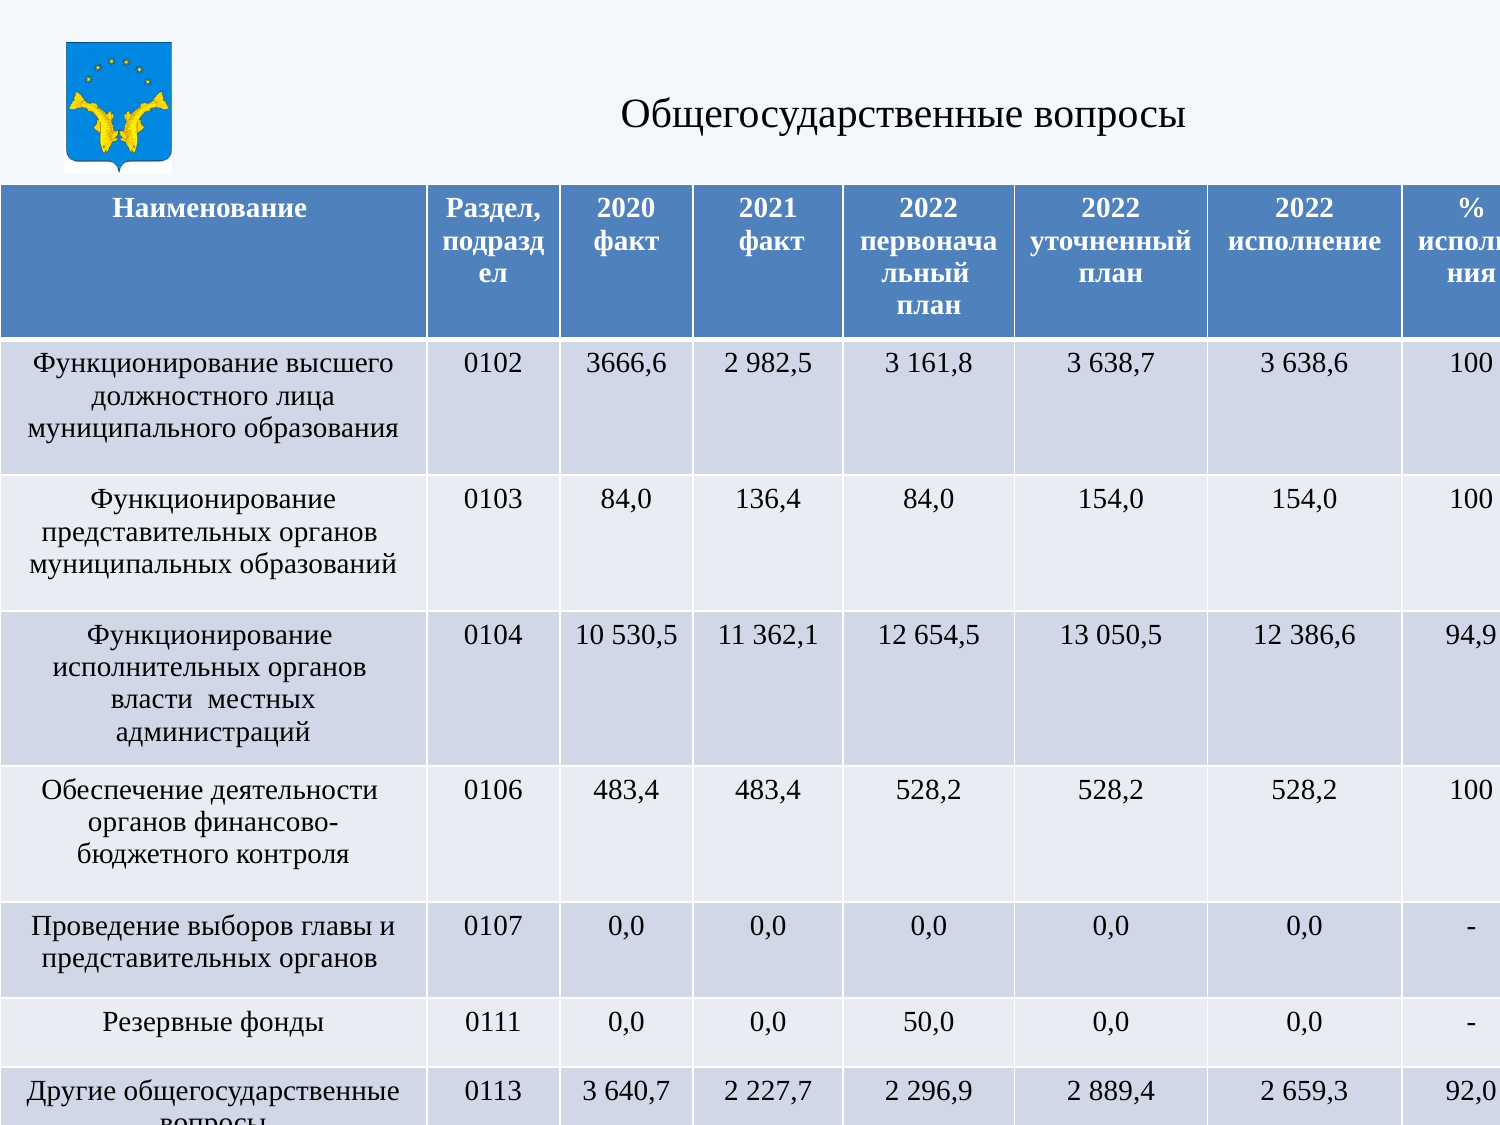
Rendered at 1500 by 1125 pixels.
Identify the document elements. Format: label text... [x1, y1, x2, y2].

table_cell 12 654,5 [844, 612, 1014, 765]
table_cell 154,0 [1015, 476, 1207, 610]
table_cell - [1403, 999, 1500, 1066]
table_cell 11 362,1 [694, 612, 842, 765]
table_cell 3 638,7 [1015, 342, 1207, 474]
table_cell 100 [1403, 476, 1500, 610]
table_cell 0103 [428, 476, 559, 610]
table_cell 528,2 [1015, 767, 1207, 901]
table_header 2022 исполнение [1208, 185, 1401, 337]
picture [64, 42, 172, 173]
table_cell 0,0 [1208, 999, 1401, 1066]
table_cell 3666,6 [561, 342, 692, 474]
table_cell Другие общегосударственные вопросы [1, 1068, 426, 1125]
table_cell Функционирование высшего должностного лица муниципального образования [1, 342, 426, 474]
table_header 2020 факт [561, 185, 692, 337]
table_cell Резервные фонды [1, 999, 426, 1066]
table_cell 84,0 [844, 476, 1014, 610]
table_cell 0106 [428, 767, 559, 901]
table_cell 0,0 [1015, 999, 1207, 1066]
table_cell 94,9 [1403, 612, 1500, 765]
table_cell 2 659,3 [1208, 1068, 1401, 1125]
table_cell 0,0 [561, 999, 692, 1066]
table_cell 0,0 [694, 999, 842, 1066]
text_box Общегосударственные вопросы [395, 78, 1412, 143]
table_cell Функционирование исполнительных органов власти местных администраций [1, 612, 426, 765]
table_cell 0,0 [694, 903, 842, 997]
table_cell 154,0 [1208, 476, 1401, 610]
table_cell - [1403, 903, 1500, 997]
table_cell 0113 [428, 1068, 559, 1125]
table_cell 2 296,9 [844, 1068, 1014, 1125]
table_cell 2 889,4 [1015, 1068, 1207, 1125]
table_cell 0,0 [844, 903, 1014, 997]
table_header Наименование [1, 185, 426, 337]
table_cell 2 982,5 [694, 342, 842, 474]
table_cell Обеспечение деятельности органов финансово-бюджетного контроля [1, 767, 426, 901]
table_header 2022 уточненный план [1015, 185, 1207, 337]
table_header % исполнения [1403, 185, 1500, 337]
table_header 2022 первоначальный план [844, 185, 1014, 337]
table_cell 483,4 [694, 767, 842, 901]
table_header 2021 факт [694, 185, 842, 337]
table_cell 100 [1403, 342, 1500, 474]
table_cell 2 227,7 [694, 1068, 842, 1125]
table_cell 0111 [428, 999, 559, 1066]
table_cell 13 050,5 [1015, 612, 1207, 765]
table_cell 12 386,6 [1208, 612, 1401, 765]
table_cell Функционирование представительных органов муниципальных образований [1, 476, 426, 610]
table_cell 92,0 [1403, 1068, 1500, 1125]
table_cell 483,4 [561, 767, 692, 901]
table_cell 50,0 [844, 999, 1014, 1066]
table_cell 528,2 [844, 767, 1014, 901]
table_cell 528,2 [1208, 767, 1401, 901]
table_cell 10 530,5 [561, 612, 692, 765]
table_cell 0,0 [1208, 903, 1401, 997]
table_cell 0104 [428, 612, 559, 765]
table_cell 3 161,8 [844, 342, 1014, 474]
table_cell 0107 [428, 903, 559, 997]
table_cell 84,0 [561, 476, 692, 610]
table_cell Проведение выборов главы и представительных органов [1, 903, 426, 997]
table_cell 0,0 [561, 903, 692, 997]
table_cell 3 638,6 [1208, 342, 1401, 474]
table_cell 136,4 [694, 476, 842, 610]
table_cell 3 640,7 [561, 1068, 692, 1125]
table_cell 0,0 [1015, 903, 1207, 997]
table_cell 100 [1403, 767, 1500, 901]
table_header Раздел, подраздел [428, 185, 559, 337]
table_cell 0102 [428, 342, 559, 474]
